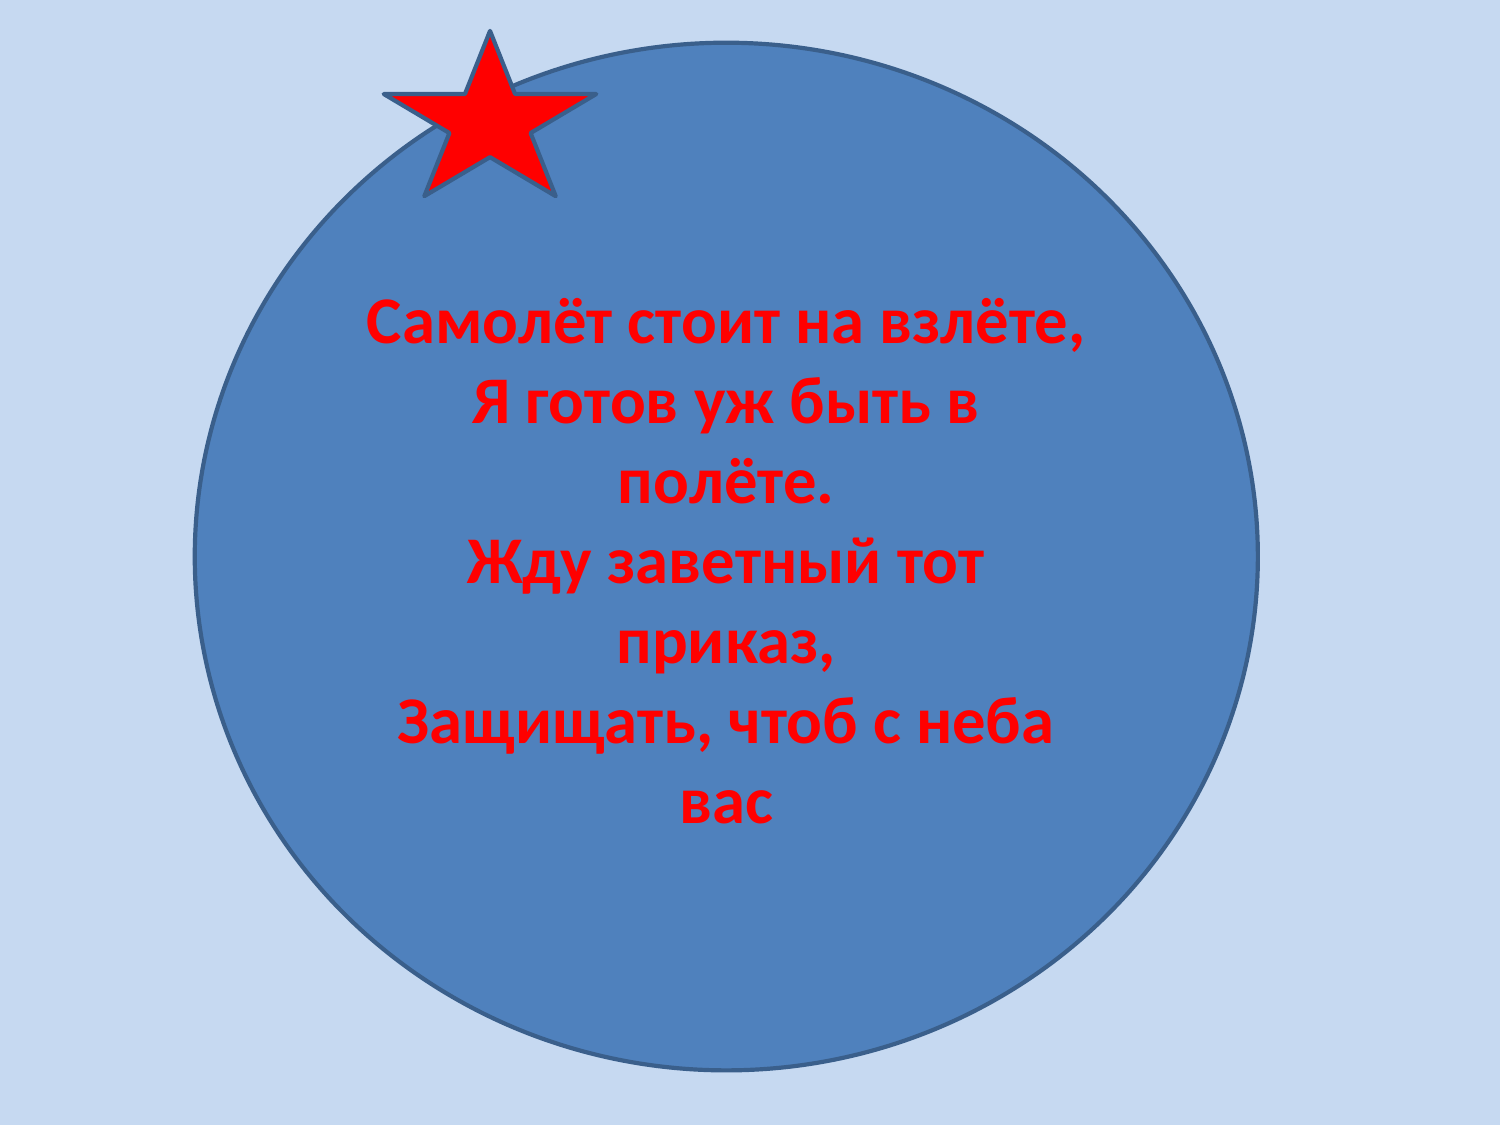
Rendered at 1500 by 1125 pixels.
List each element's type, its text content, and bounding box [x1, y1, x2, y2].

text_box [381, 28, 599, 198]
text_box Военный летчик [1021, 898, 1128, 988]
text_box Самолёт стоит на взлёте, Я готов уж быть в полёте. Жду заветный тот приказ, Защищать, чтоб с неба вас [192, 40, 1260, 1073]
picture [547, 249, 953, 876]
